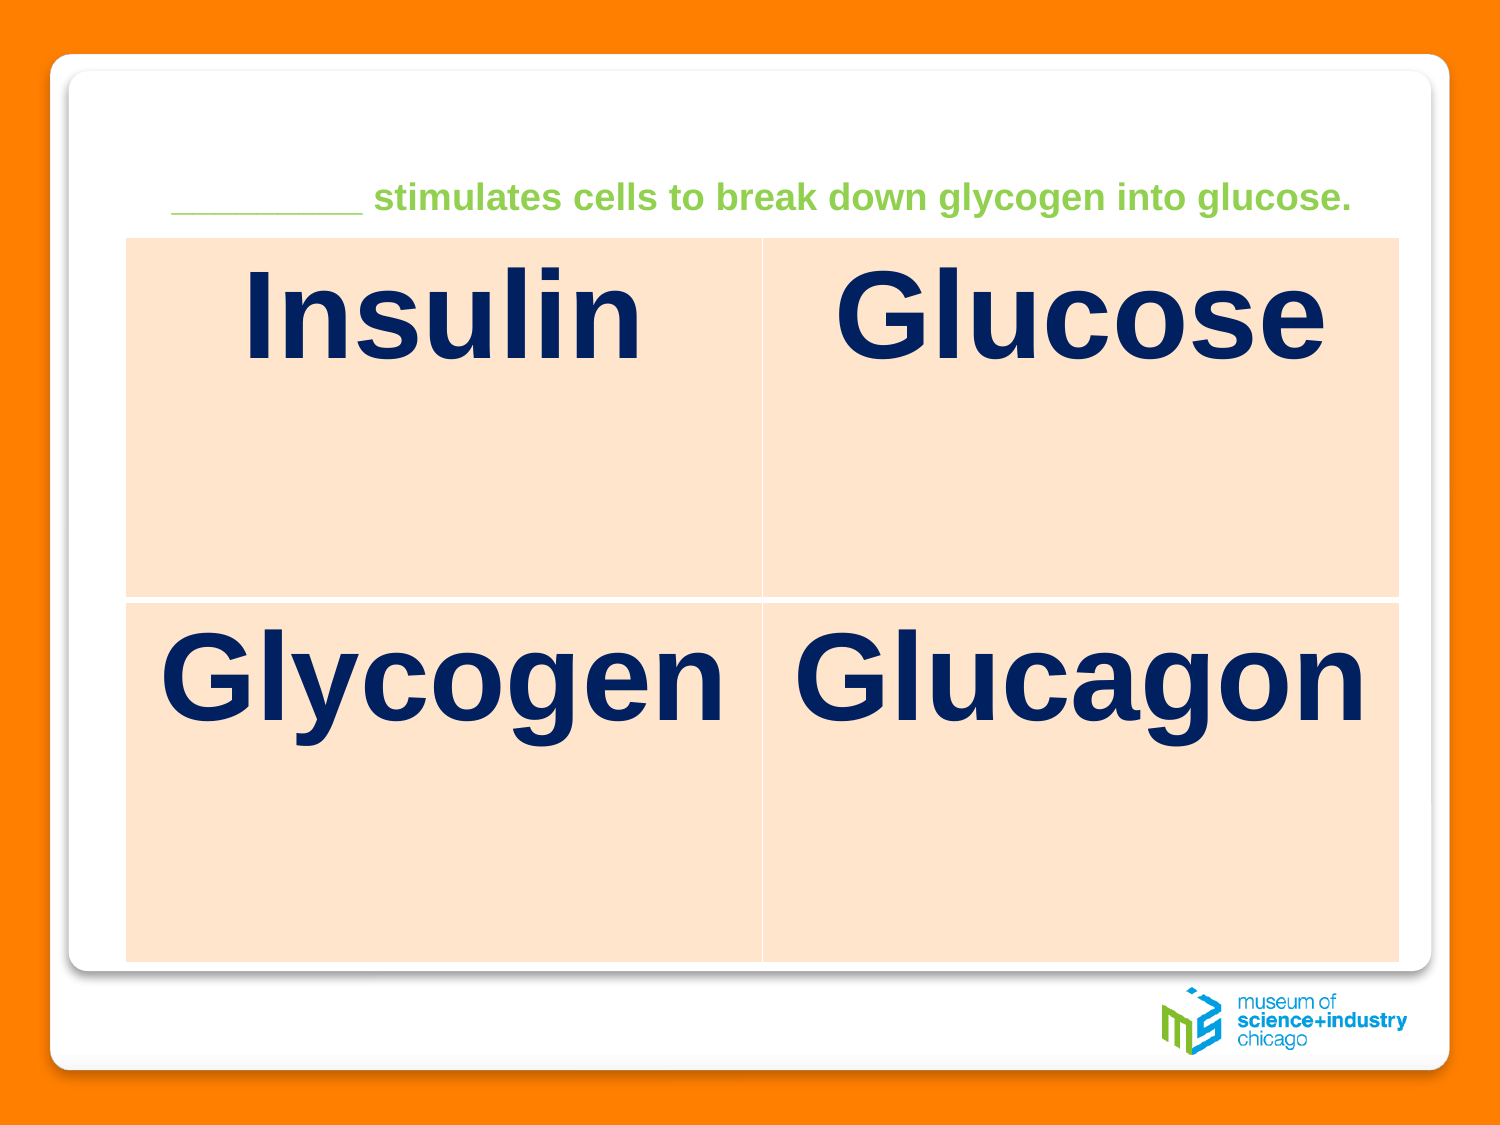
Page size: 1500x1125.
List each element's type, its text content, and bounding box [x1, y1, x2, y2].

table_header Glucose [763, 238, 1399, 597]
table_header Insulin [126, 238, 762, 597]
table_cell Glucagon [763, 603, 1399, 962]
title _________ stimulates cells to break down glycogen into glucose. [125, 125, 1400, 225]
picture [1162, 987, 1407, 1055]
table_cell Glycogen [126, 603, 762, 962]
